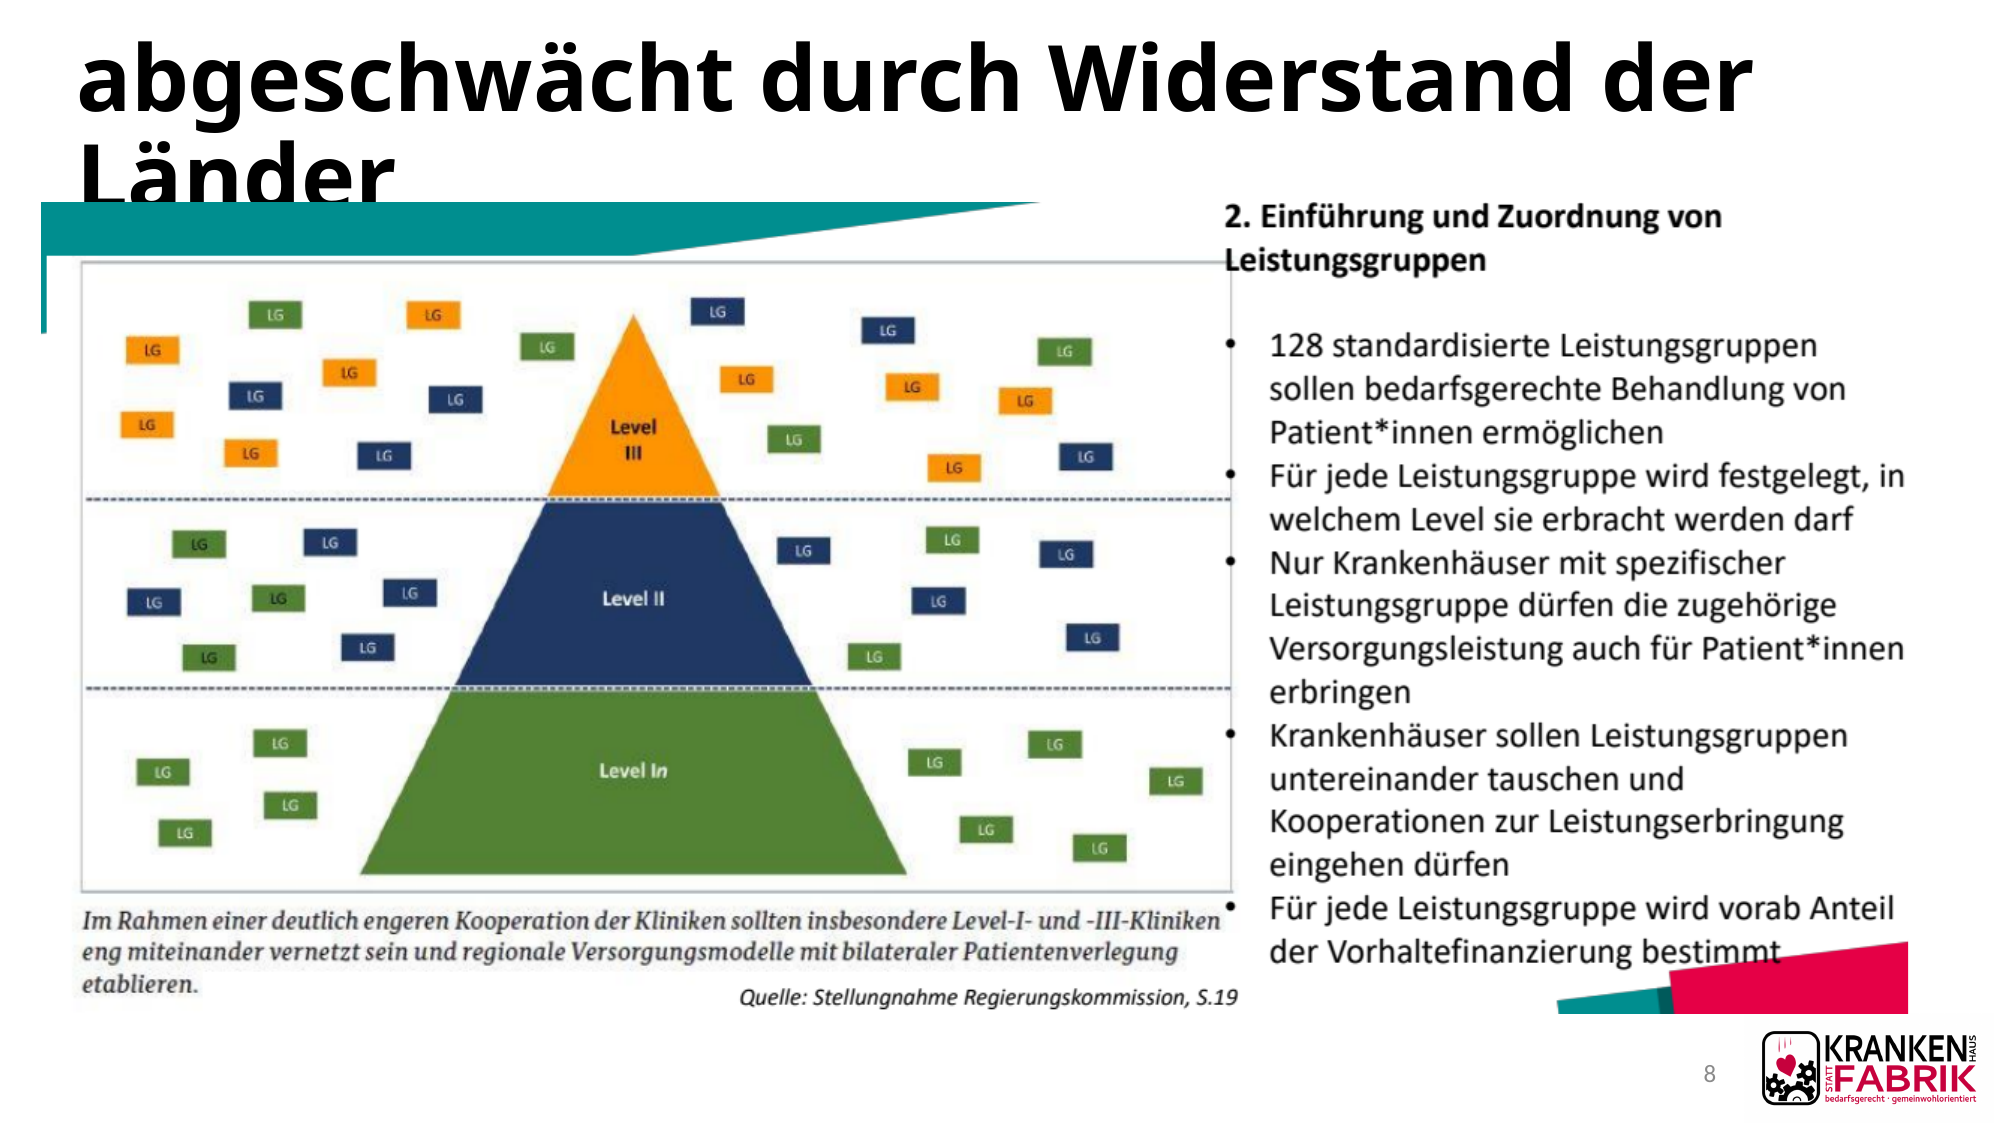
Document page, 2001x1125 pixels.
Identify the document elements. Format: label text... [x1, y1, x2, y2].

slide_number 8 [1281, 1042, 1731, 1103]
picture [40, 201, 1994, 1123]
title abgeschwächt durch Widerstand der Länder [61, 22, 1787, 201]
